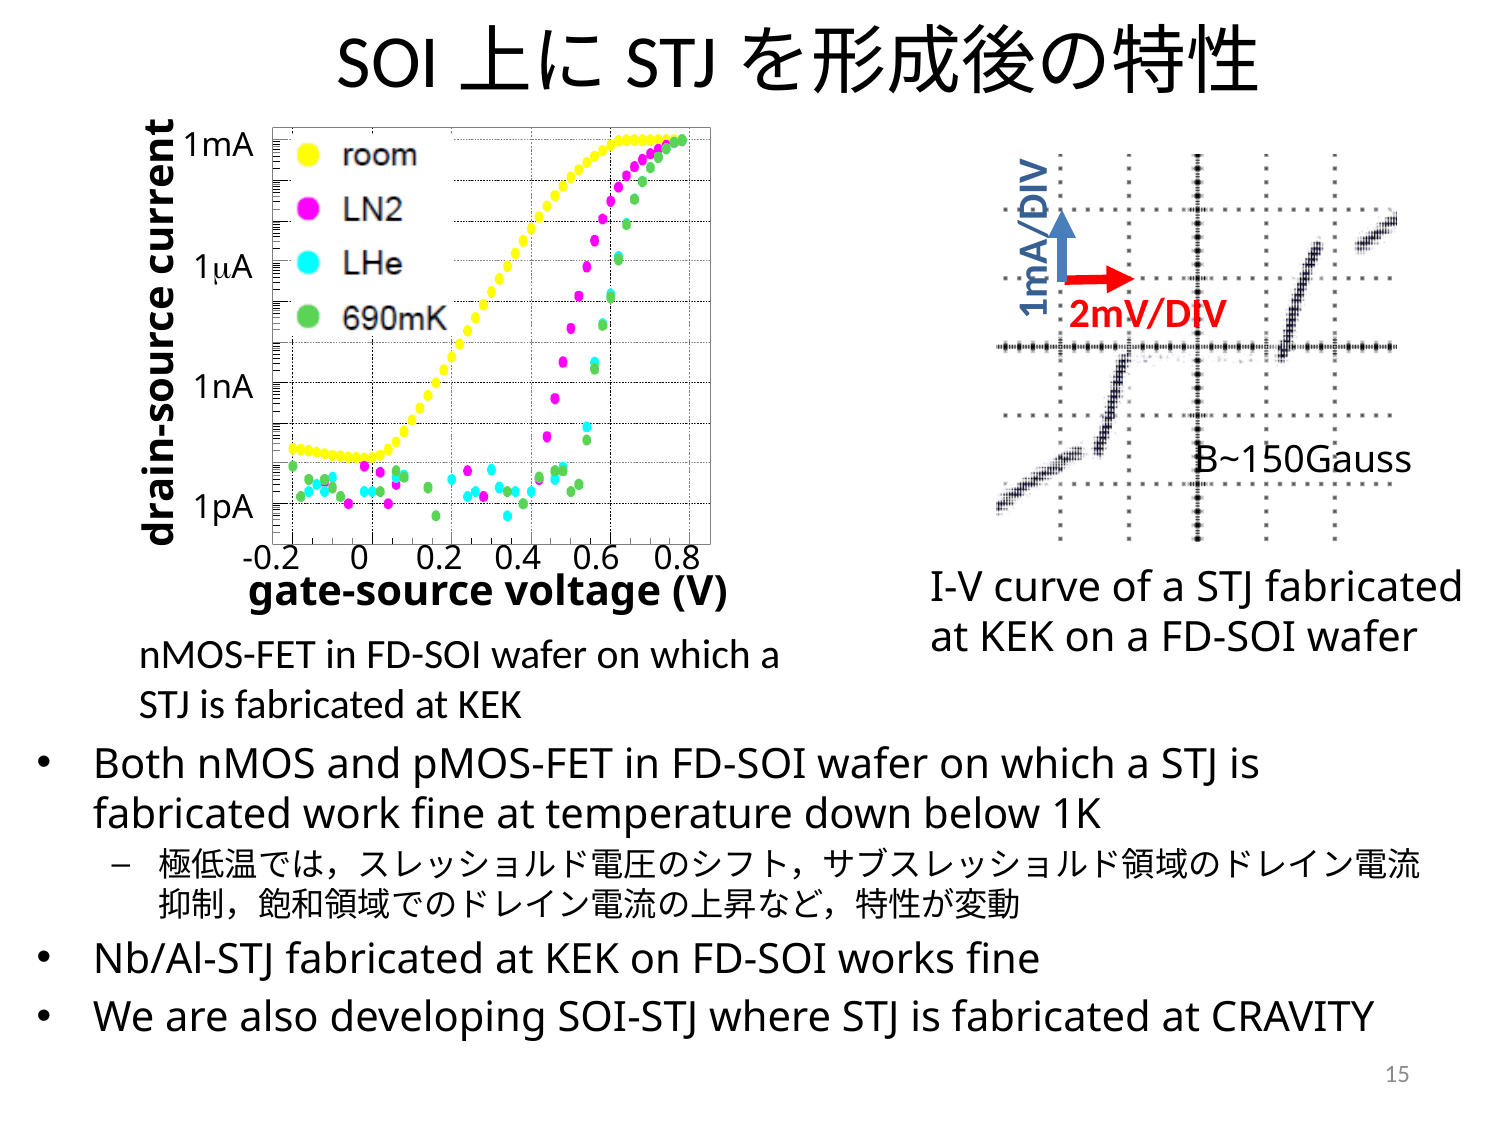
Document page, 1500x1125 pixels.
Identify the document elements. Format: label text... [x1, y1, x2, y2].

text_box nMOS-FET in FD-SOI wafer on which a STJ is fabricated at KEK [123, 619, 857, 735]
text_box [995, 134, 1440, 543]
title SOI上にSTJを形成後の特性 [123, 0, 1474, 116]
text_box Both nMOS and pMOS-FET in FD-SOI wafer on which a STJ is fabricated work fine at temperature down below 1K 極低温では，スレッショルド電圧のシフト，サブスレッショルド領域のドレイン電流抑制，飽和領域でのドレイン電流の上昇など，特性が変動 Nb/Al-STJ fabricated at KEK on FD-SOI works fine We are also developing SOI-STJ where STJ is fabricated at CRAVITY [21, 729, 1440, 1045]
slide_number 15 [1074, 1045, 1425, 1103]
text_box I-V curve of a STJ fabricated at KEK on a FD-SOI wafer [915, 552, 1500, 668]
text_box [123, 115, 723, 623]
